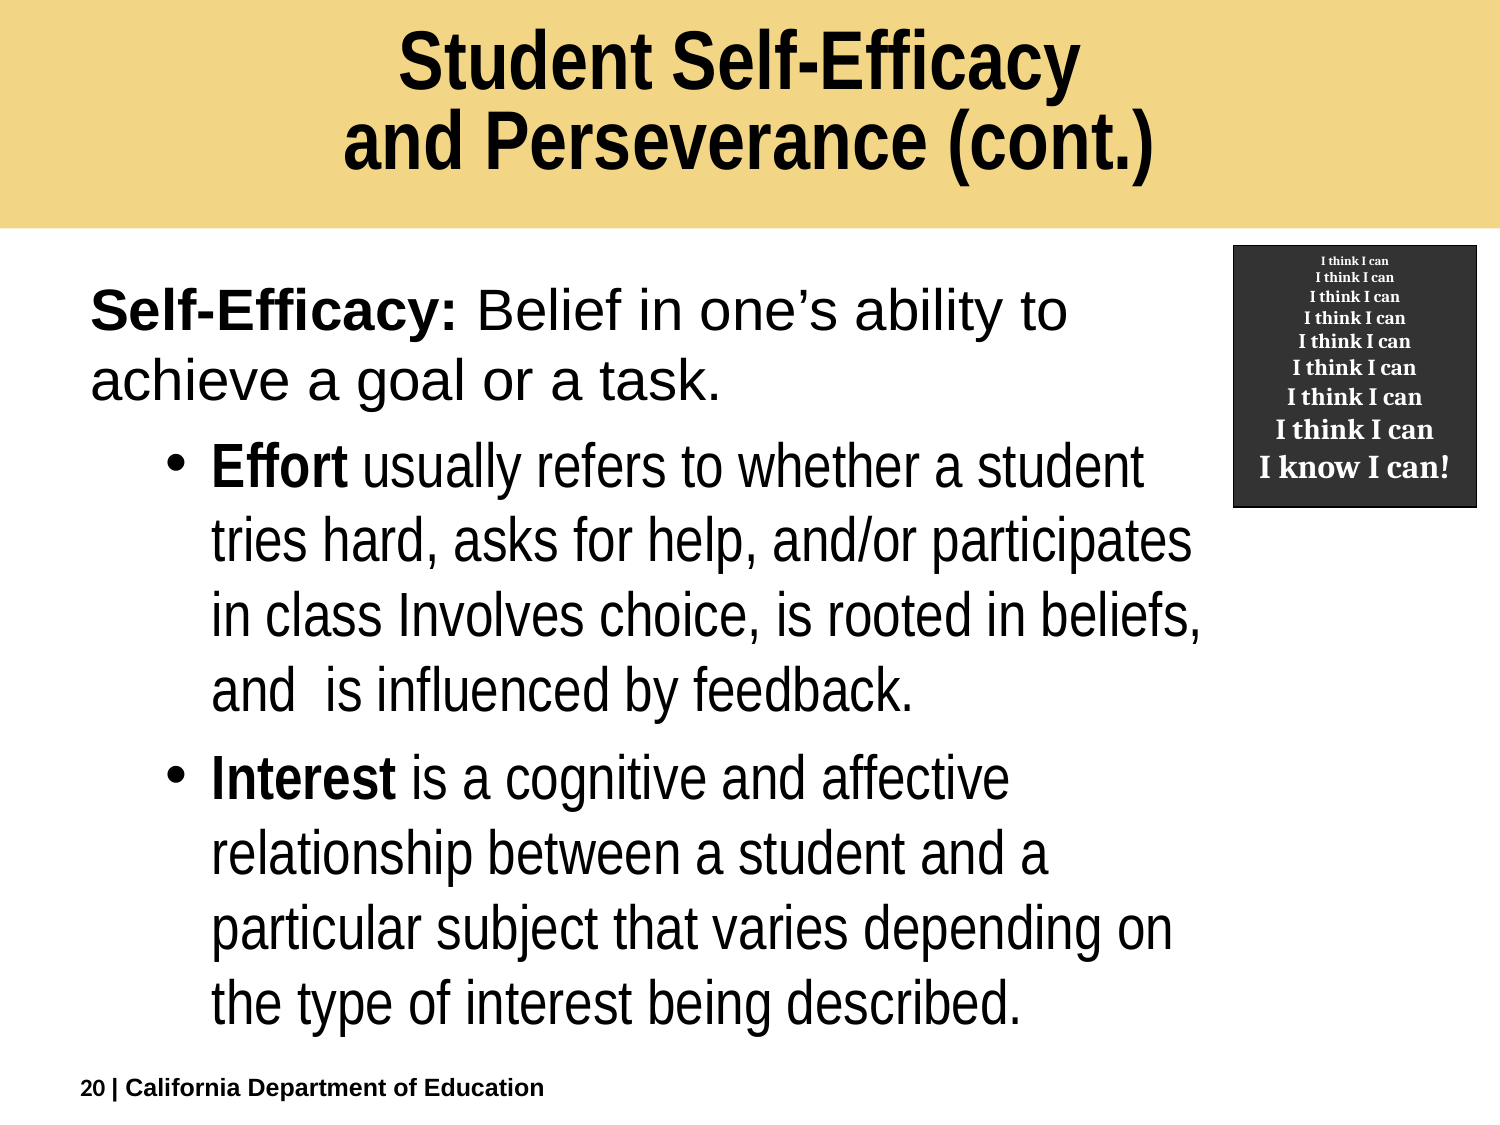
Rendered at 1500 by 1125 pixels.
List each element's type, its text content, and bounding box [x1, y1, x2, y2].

text_box I think I can I think I can I think I can I think I can I think I can I think I can I think I can I think I can I know I can! [1233, 245, 1477, 508]
list Self-Efficacy: Belief in one’s ability to achieve a goal or a task. Effort usually refers to whether a student tries hard, asks for help, and/or participates in class Involves choice, is rooted in beliefs, and is influenced by feedback. Interest is a cognitive and affective relationship between a student and a particular subject that varies depending on the type of interest being described. [74, 264, 1234, 1065]
slide_number 20 [55, 1064, 121, 1124]
footer | California Department of Education [121, 1065, 699, 1124]
title Student Self-Efficacy and Perseverance (cont.) [74, 11, 1426, 200]
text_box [299, 552, 1201, 573]
